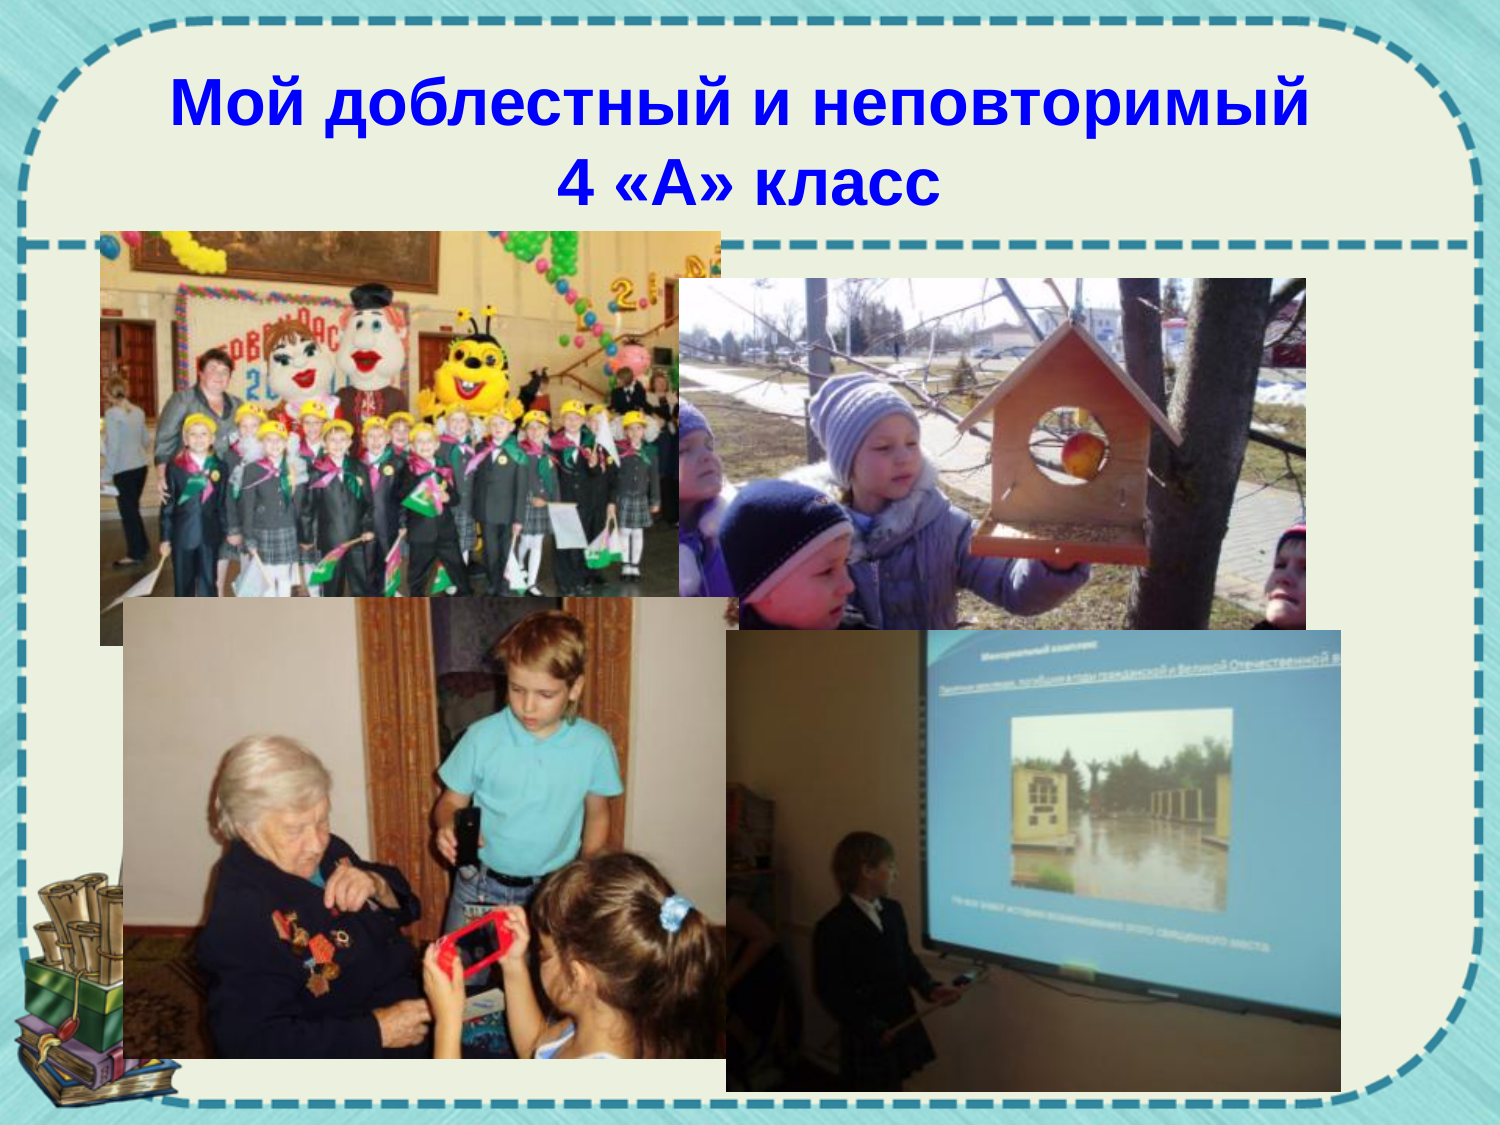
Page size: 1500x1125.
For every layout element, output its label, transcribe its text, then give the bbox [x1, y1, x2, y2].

picture [0, 0, 1500, 1125]
title Мой доблестный и неповторимый 4 «А» класс [75, 45, 1425, 233]
